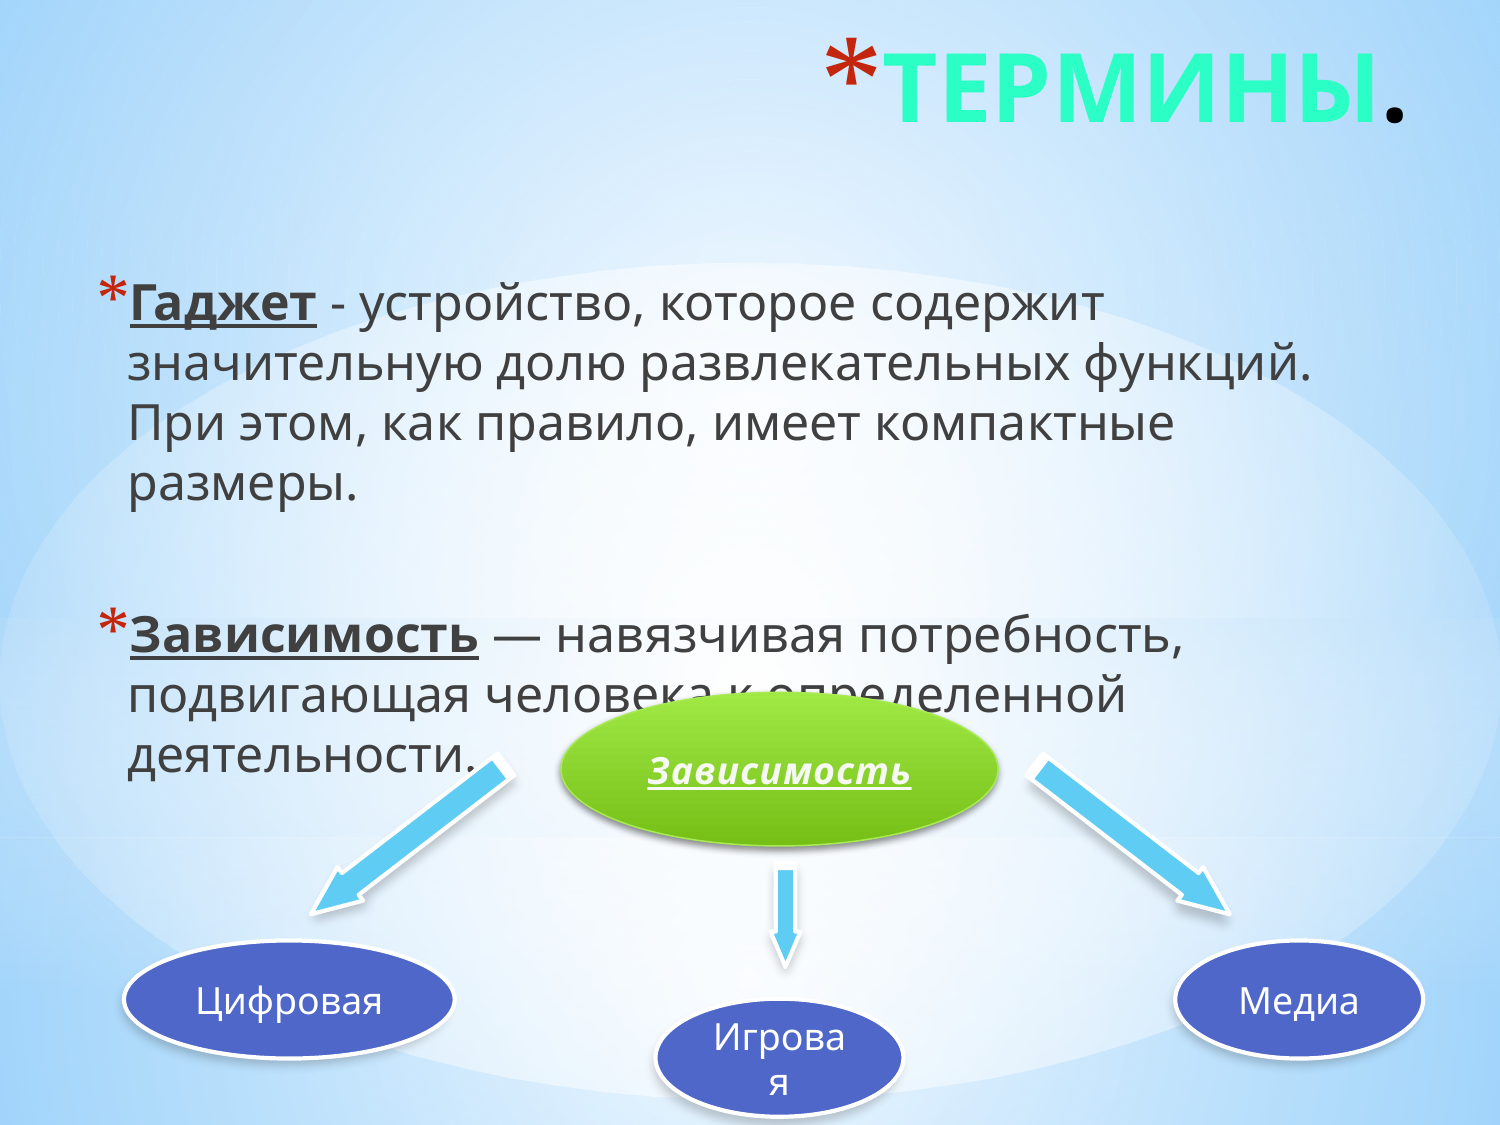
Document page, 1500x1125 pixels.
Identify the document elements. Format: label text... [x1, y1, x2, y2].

text_box Медиа [1173, 938, 1426, 1061]
text_box [1024, 751, 1232, 917]
list Гаджет - устройство, которое содержит значительную долю развлекательных функций. При этом, как правило, имеет компактные размеры. Зависимость — навязчивая потребность, подвигающая человека к определенной деятельности. [75, 262, 1424, 1094]
text_box Зависимость [560, 691, 999, 847]
text_box Цифровая [121, 938, 457, 1061]
text_box Игровая [653, 996, 906, 1119]
text_box [768, 861, 803, 970]
title Термины. [76, 19, 1424, 262]
text_box [309, 751, 517, 917]
